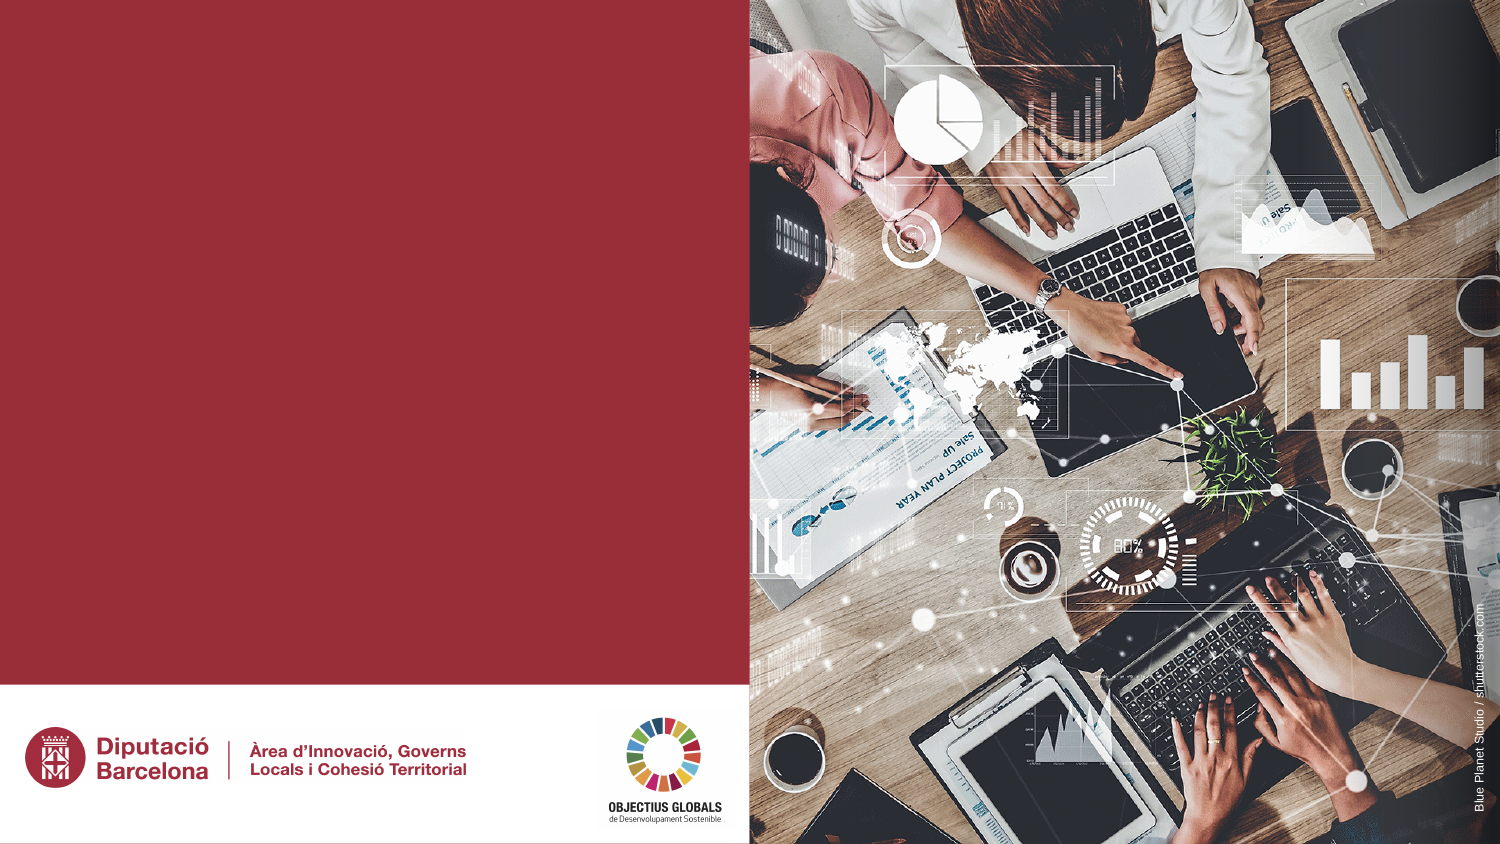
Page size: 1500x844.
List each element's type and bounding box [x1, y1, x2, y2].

picture [596, 709, 736, 830]
picture [749, 0, 1500, 844]
picture [25, 727, 466, 788]
